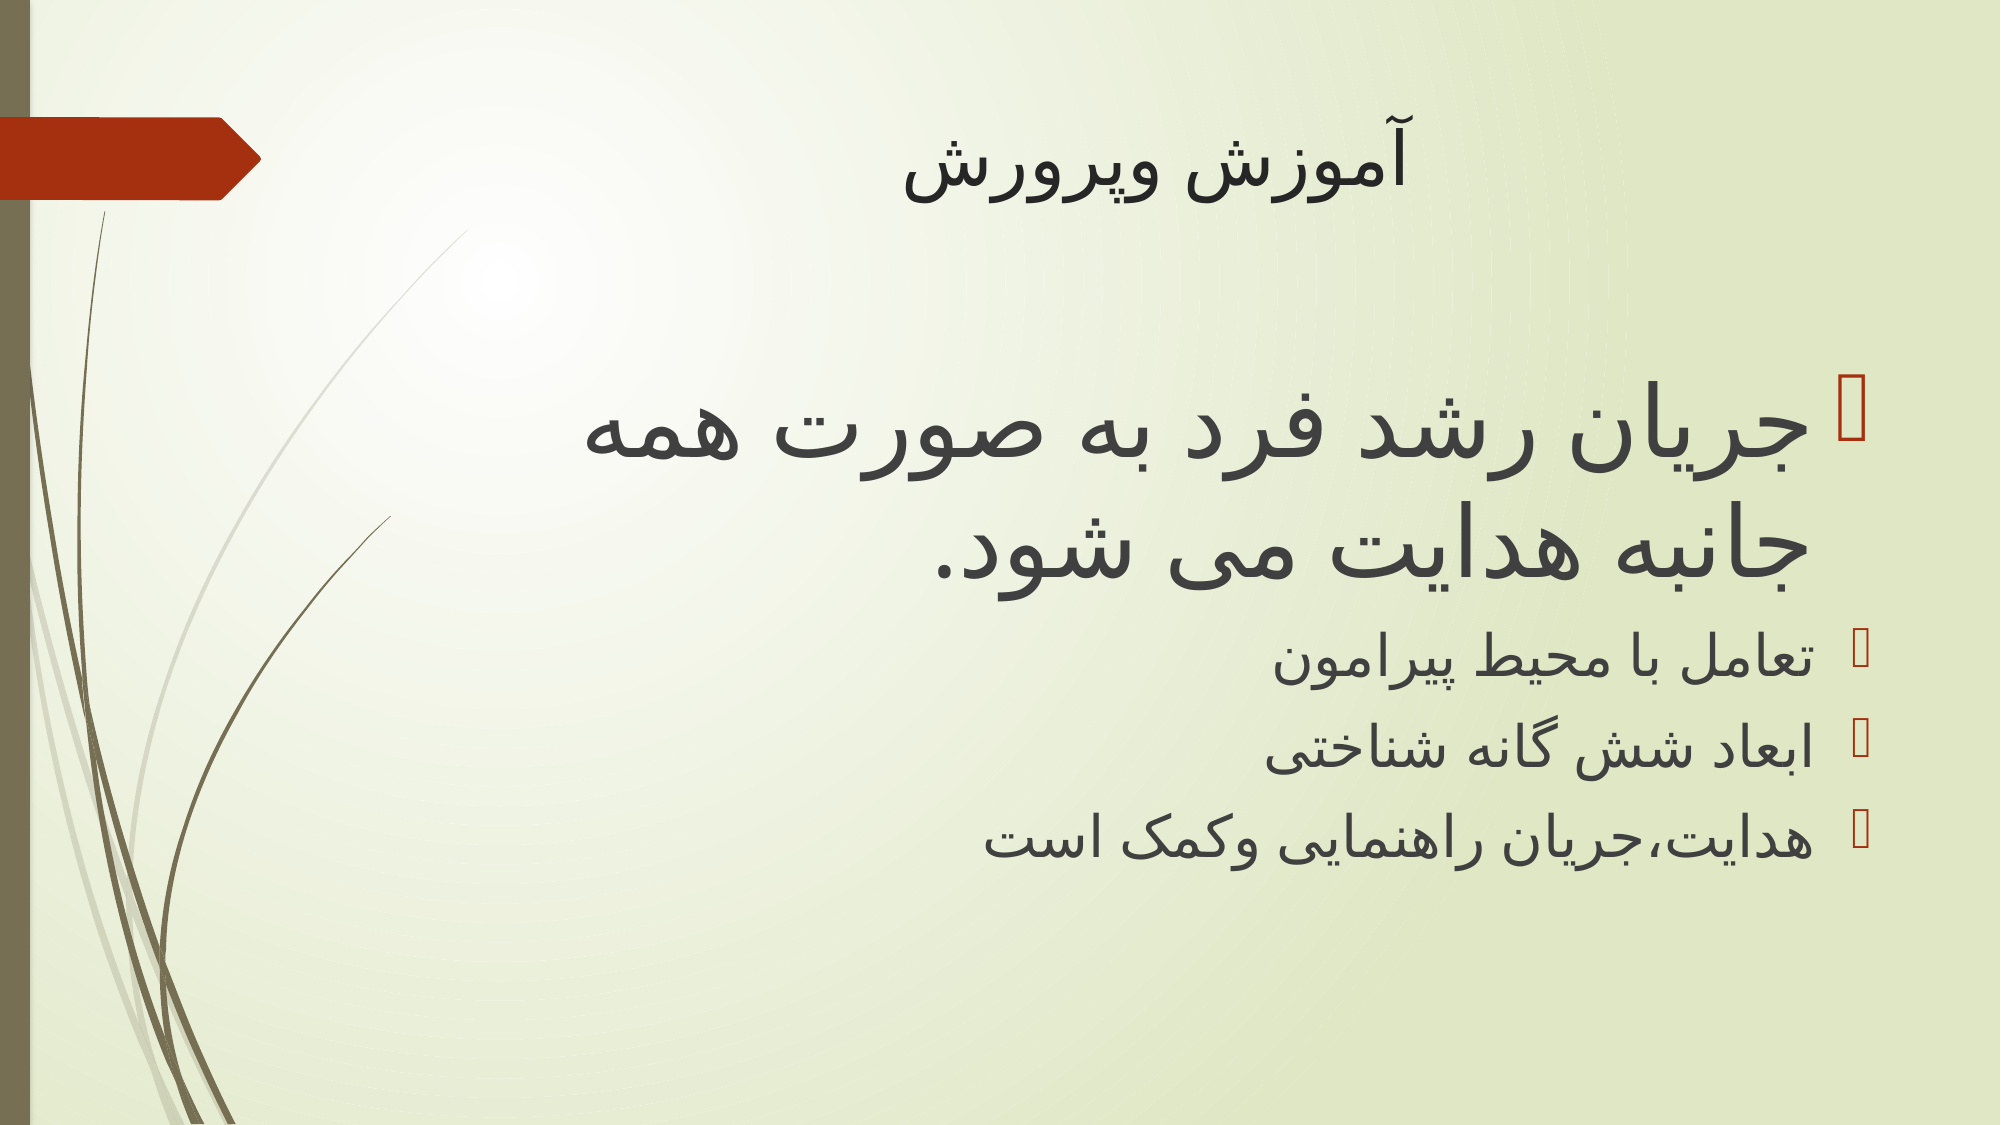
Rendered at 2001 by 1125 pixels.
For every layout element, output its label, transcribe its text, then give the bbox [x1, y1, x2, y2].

list جریان رشد فرد به صورت همه جانبه هدایت می شود. تعامل با محیط پیرامون ابعاد شش گانه شناختی هدایت،جریان راهنمایی وکمک است [424, 350, 1888, 970]
title آموزش وپرورش [425, 102, 1888, 313]
